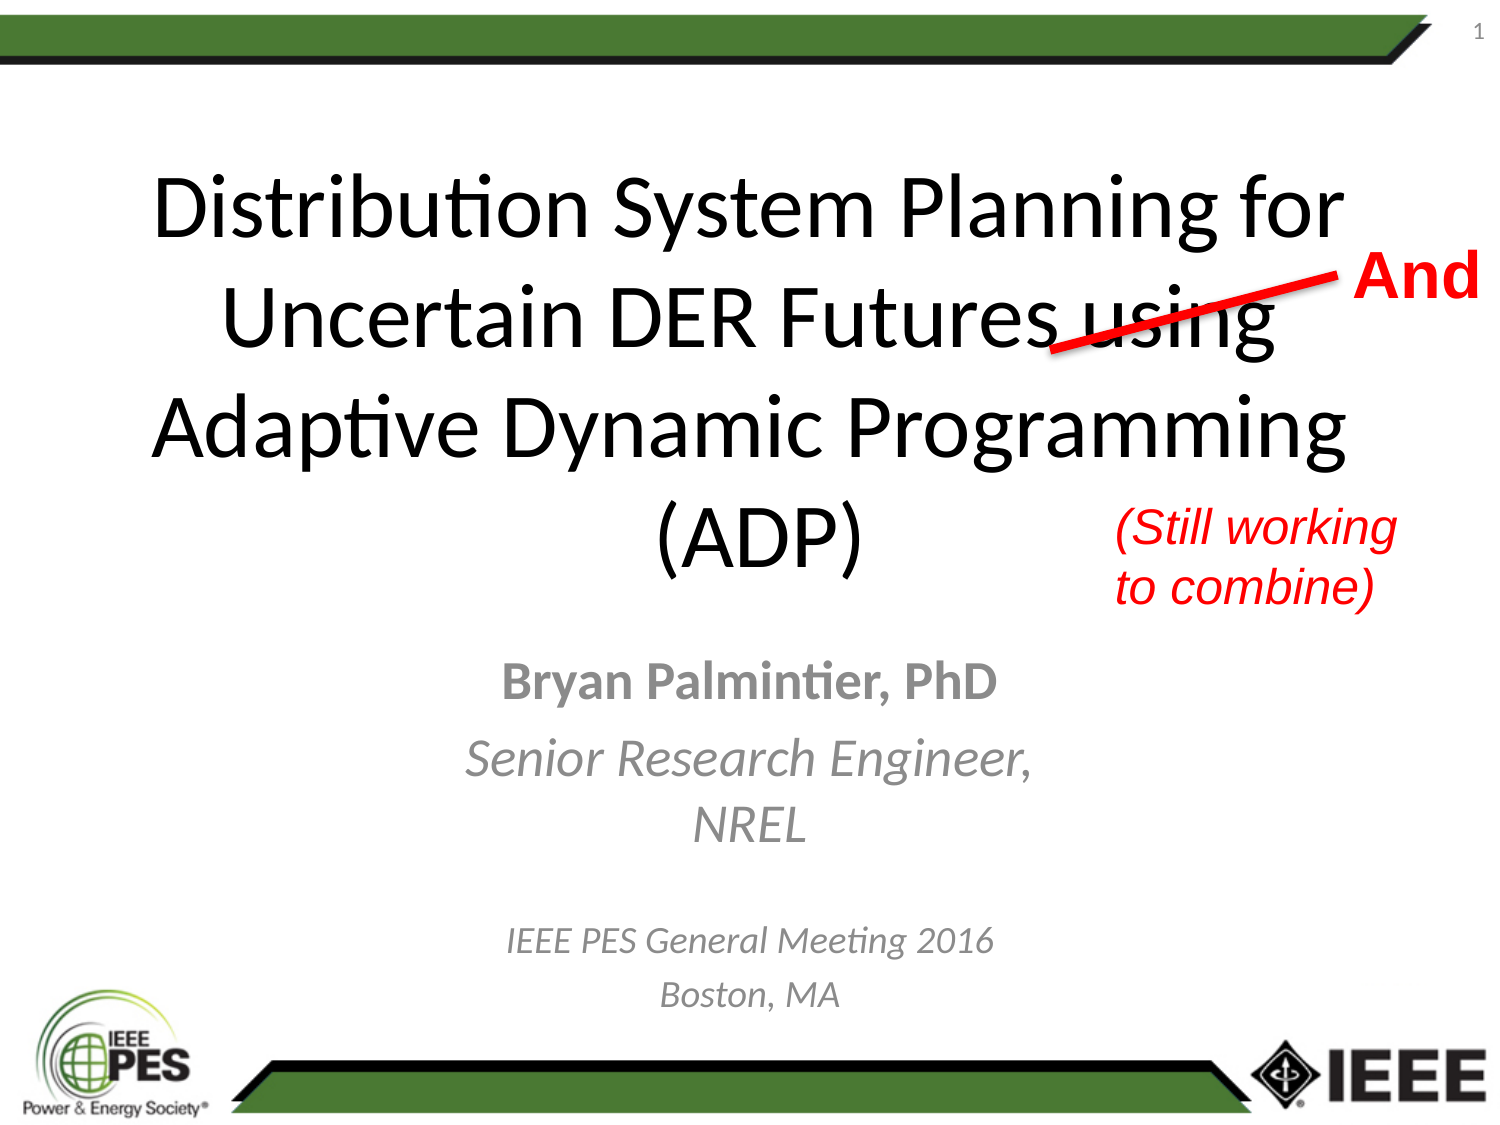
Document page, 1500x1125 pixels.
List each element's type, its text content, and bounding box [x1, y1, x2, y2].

title Distribution System Planning for Uncertain DER Futures using Adaptive Dynamic Programming (ADP) [112, 299, 1388, 542]
subtitle Bryan Palmintier, PhD Senior Research Engineer, NREL IEEE PES General Meeting 2016 Boston, MA [224, 637, 1276, 1026]
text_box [1049, 274, 1338, 351]
picture [0, 0, 1500, 1125]
slide_number 1 [1137, 0, 1500, 60]
text_box And [1337, 224, 1500, 320]
text_box (Still working to combine) [1100, 487, 1438, 623]
